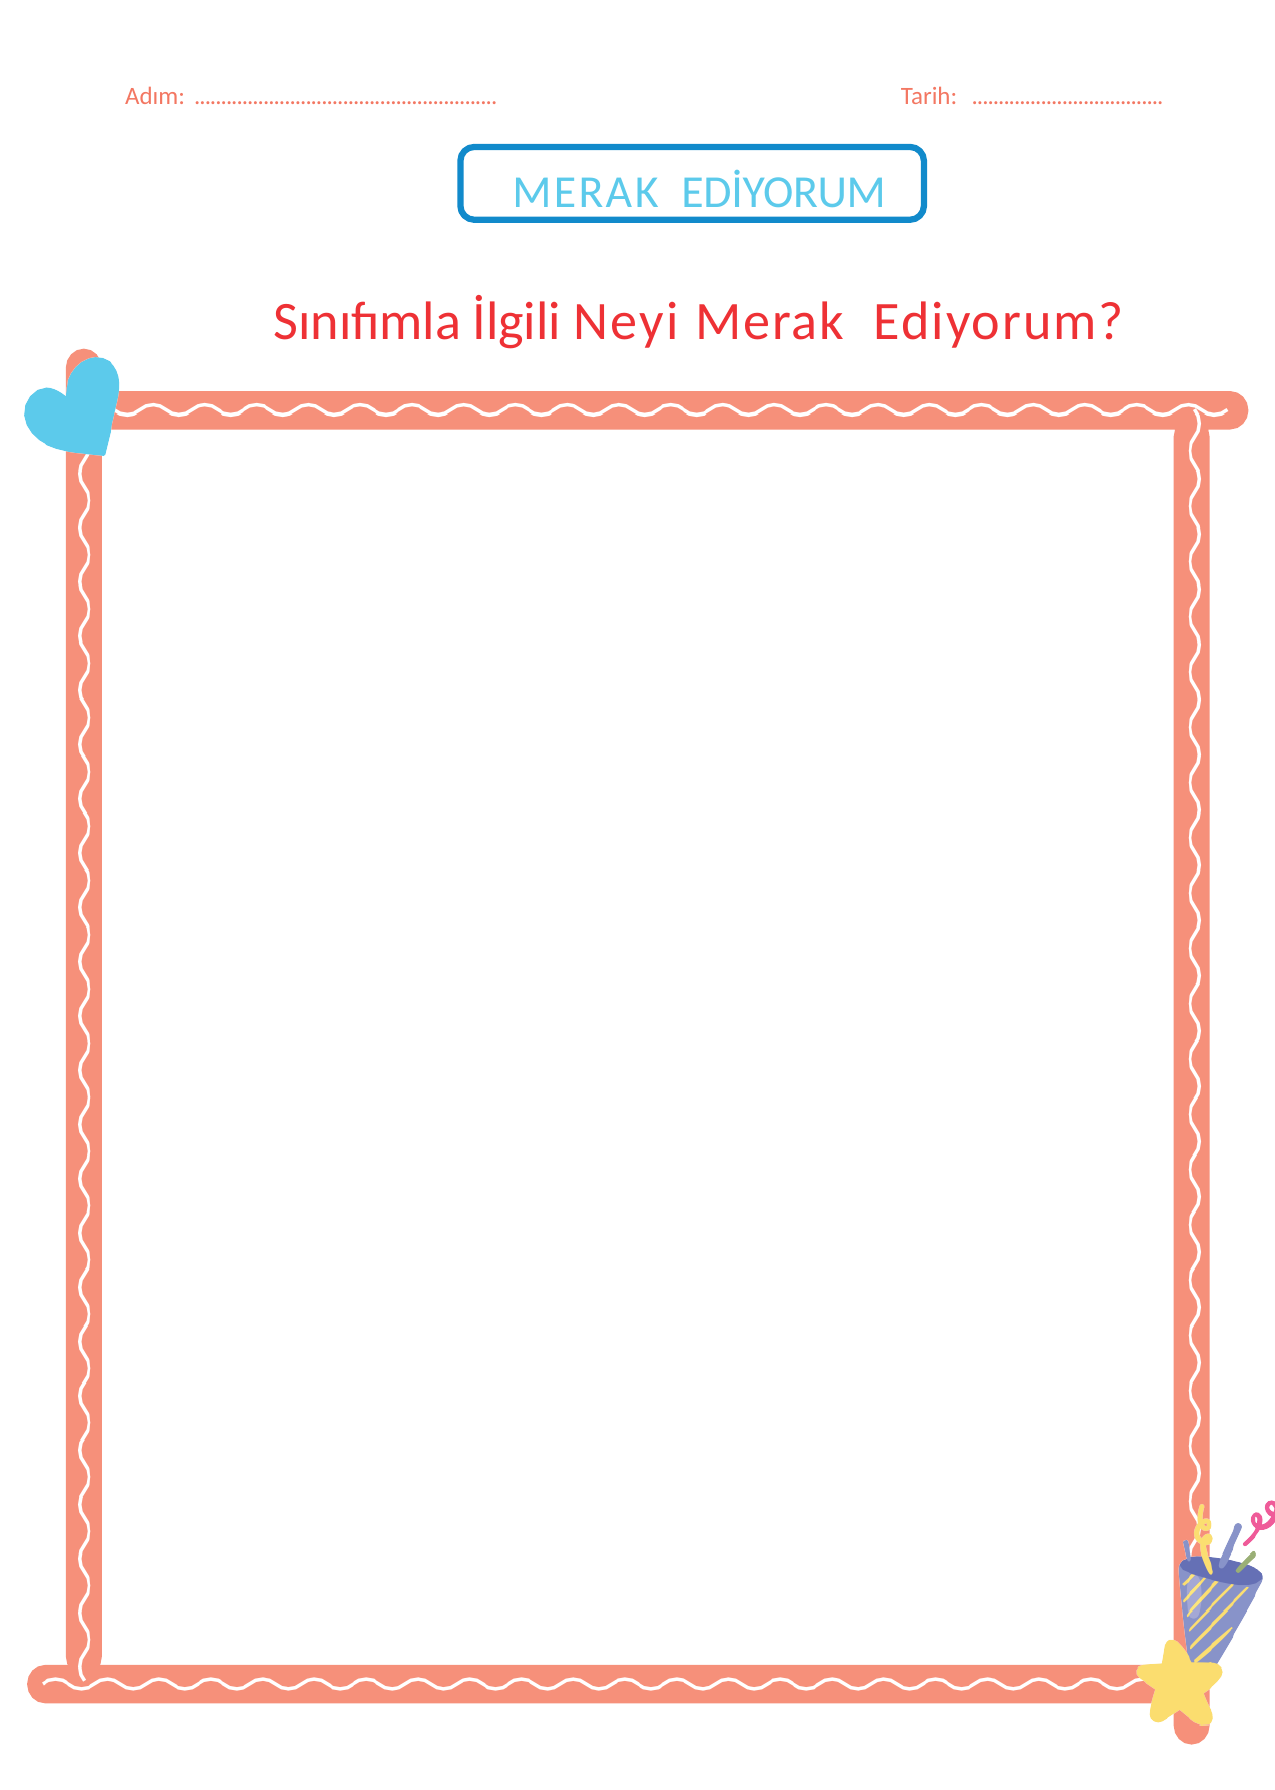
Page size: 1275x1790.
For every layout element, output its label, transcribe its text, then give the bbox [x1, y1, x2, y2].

text_box Tarih: .................................... [898, 77, 1171, 110]
text_box MERAK EDİYORUM Sınıfımla İlgili Neyi Merak Ediyorum? [143, 159, 1257, 347]
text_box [24, 348, 1275, 1745]
text_box [460, 146, 924, 159]
text_box Adım: ......................................................... [122, 77, 505, 110]
